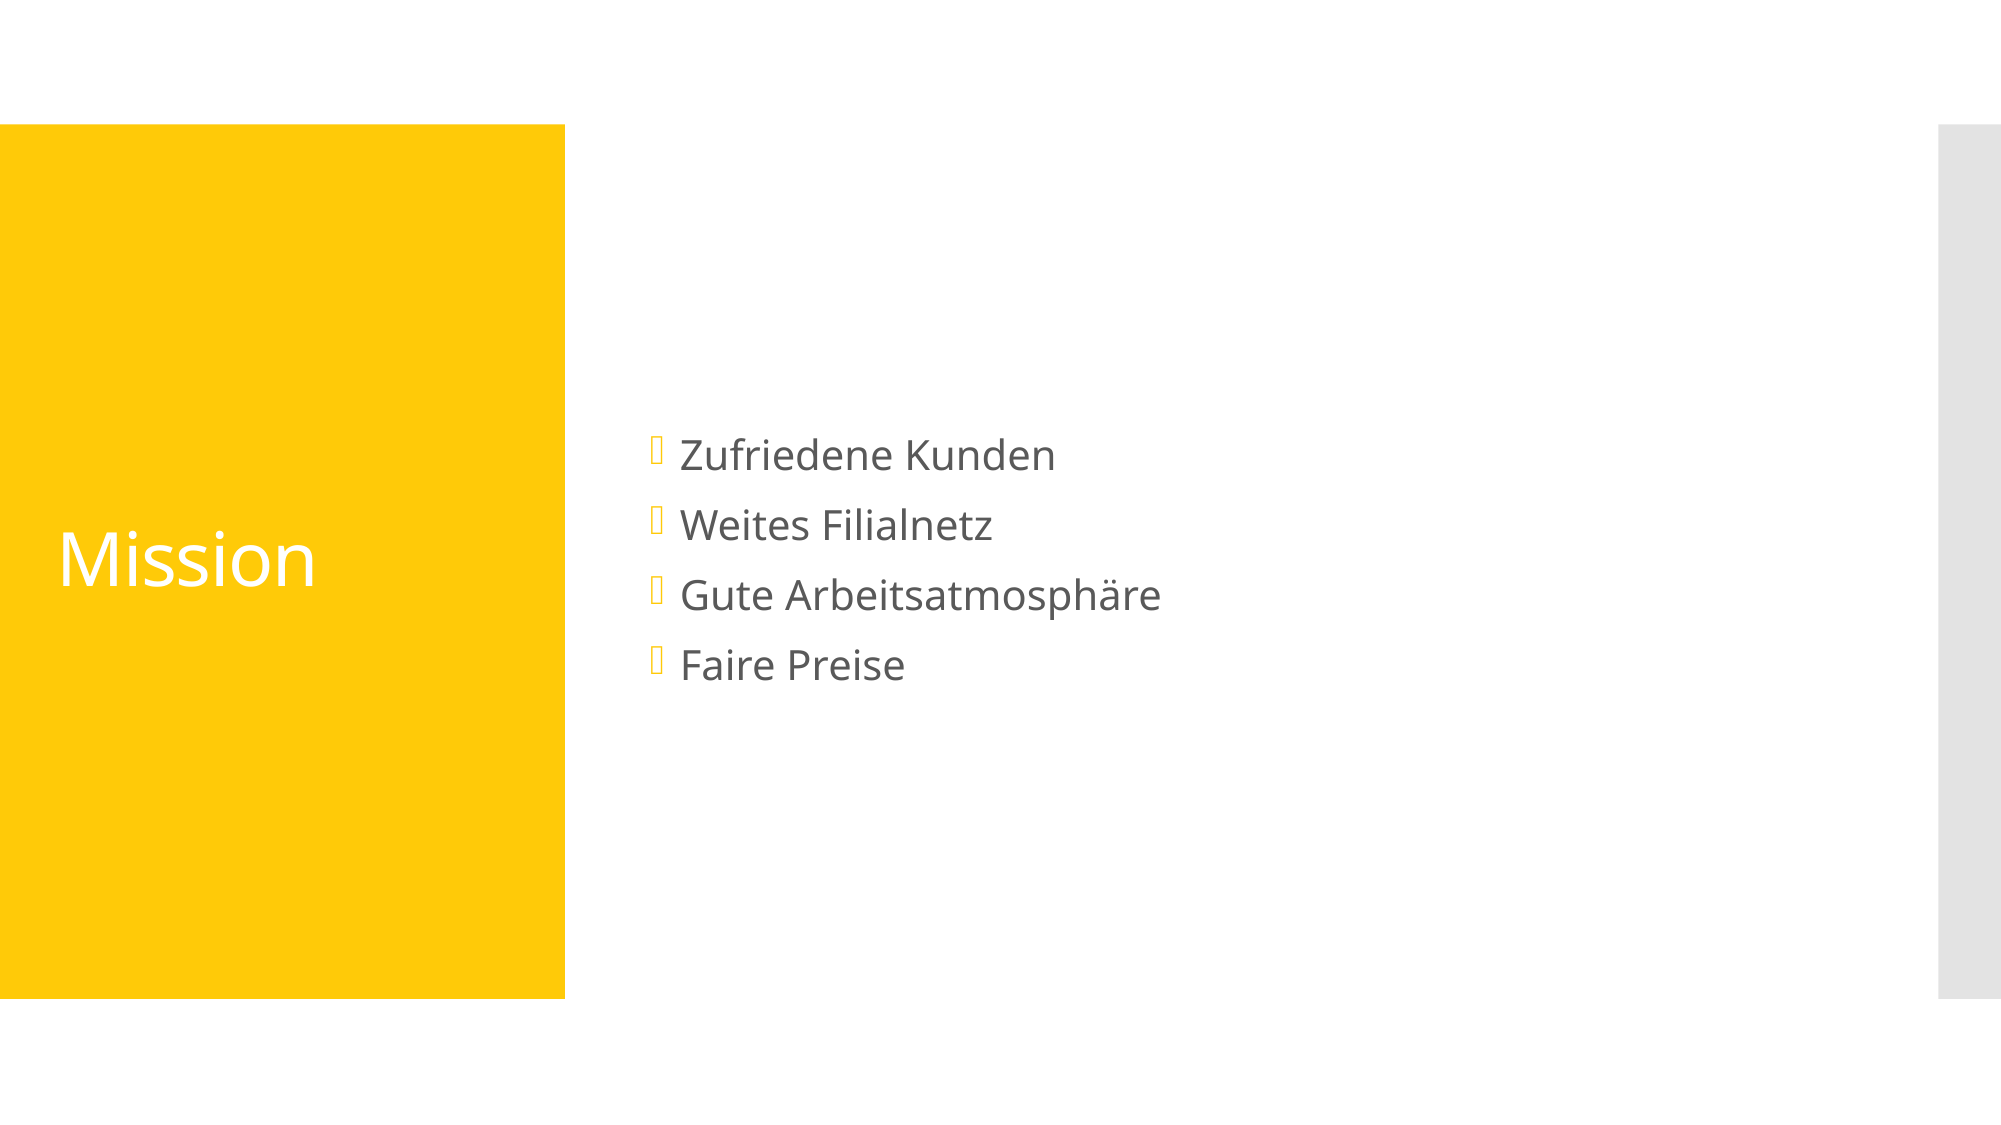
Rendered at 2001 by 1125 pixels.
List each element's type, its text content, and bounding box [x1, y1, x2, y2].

list Zufriedene Kunden Weites Filialnetz Gute Arbeitsatmosphäre Faire Preise [634, 141, 1835, 982]
title Mission [41, 184, 525, 940]
